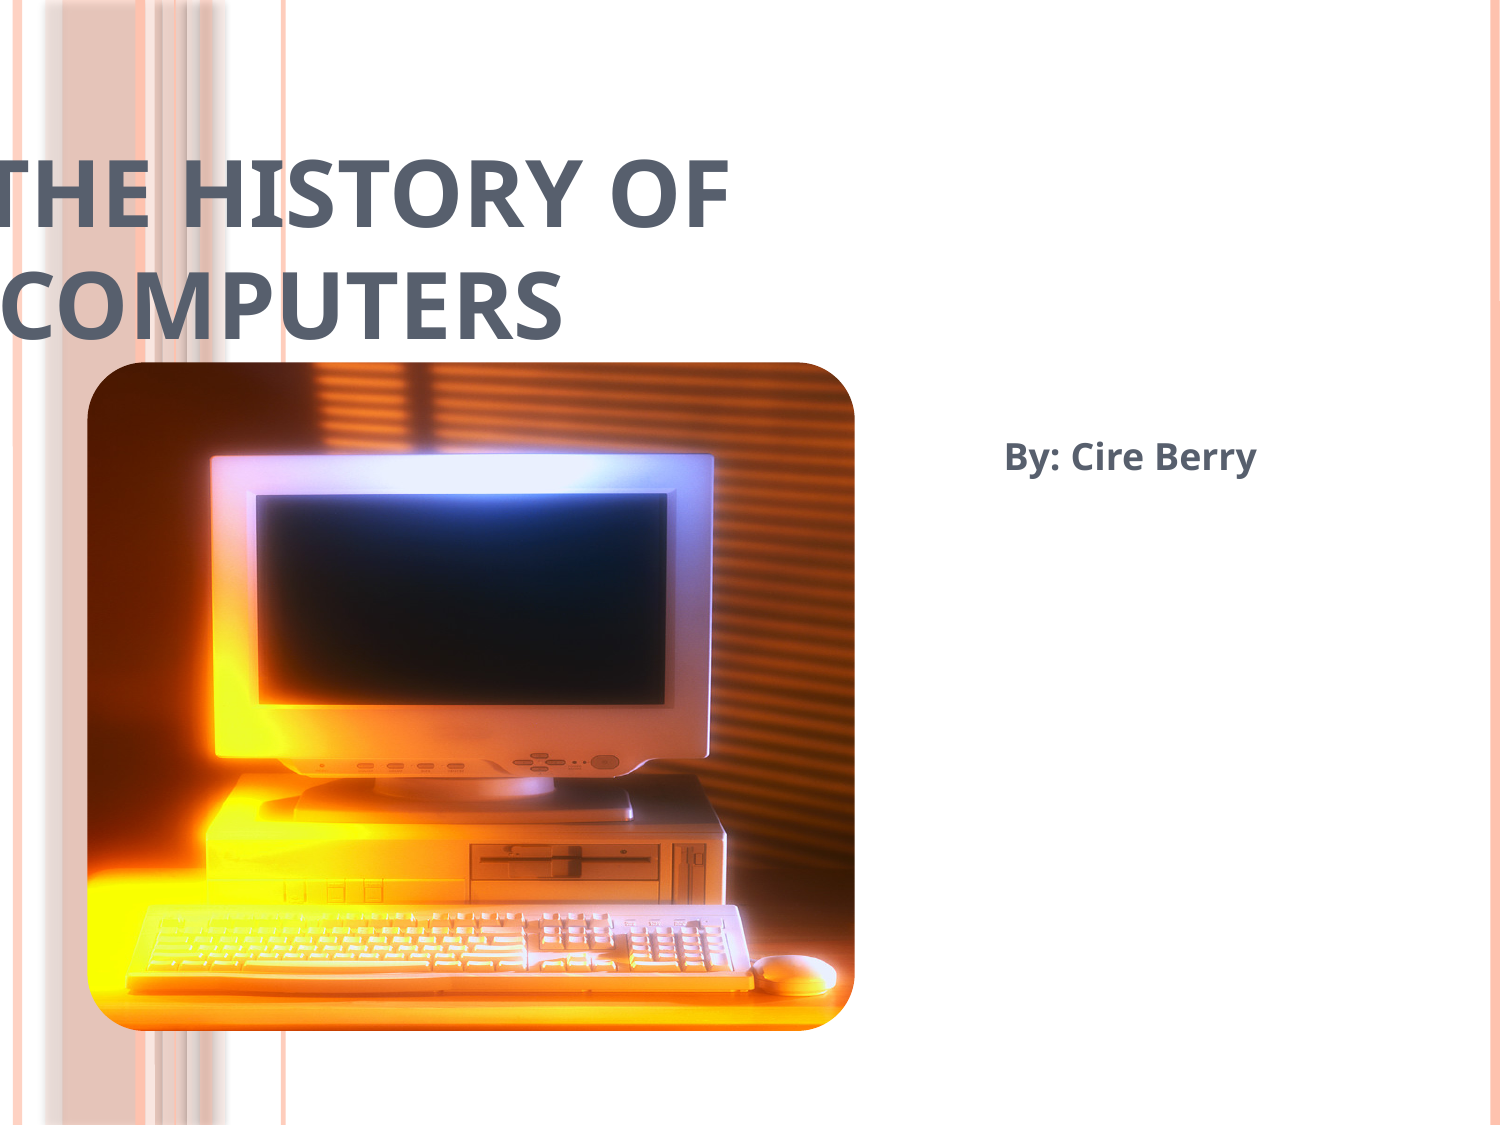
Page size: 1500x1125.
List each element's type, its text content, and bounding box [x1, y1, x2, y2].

picture [86, 361, 856, 1032]
title the history of Computers [0, 125, 1161, 367]
subtitle By: Cire Berry [862, 425, 1412, 657]
